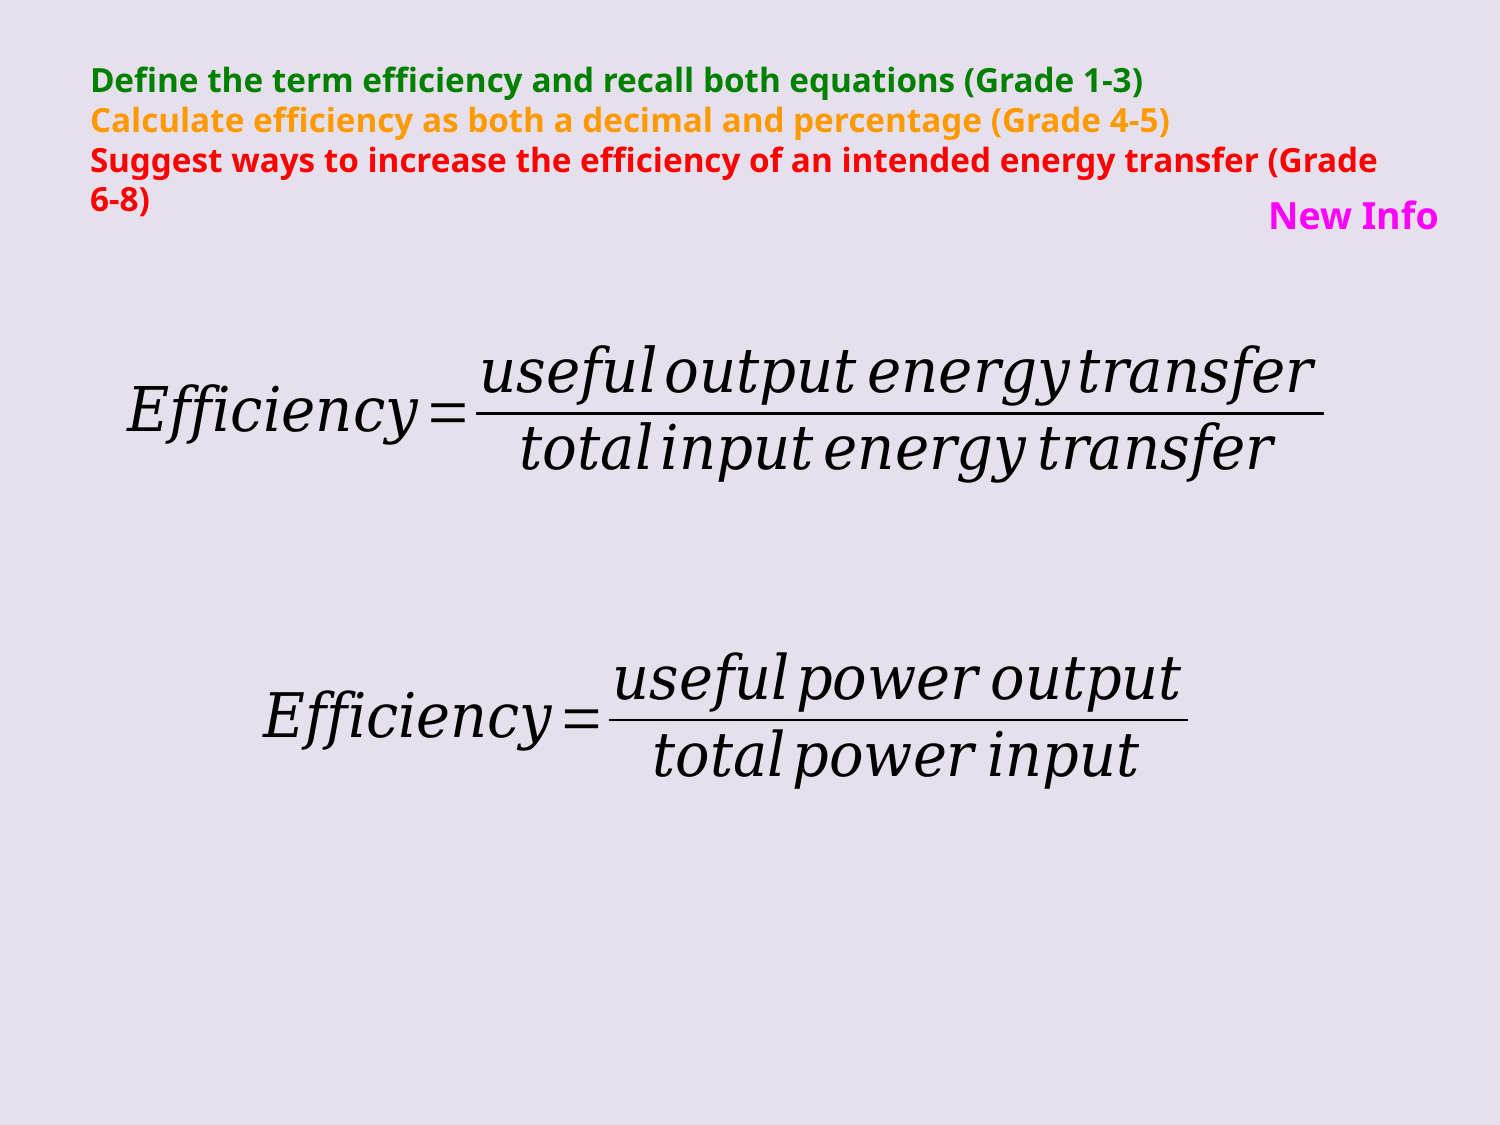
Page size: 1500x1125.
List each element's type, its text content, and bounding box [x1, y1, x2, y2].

text_box New Info [1253, 184, 1454, 245]
title Define the term efficiency and recall both equations (Grade 1-3) Calculate efficiency as both a decimal and percentage (Grade 4-5) Suggest ways to increase the efficiency of an intended energy transfer (Grade 6-8) [75, 45, 1425, 233]
